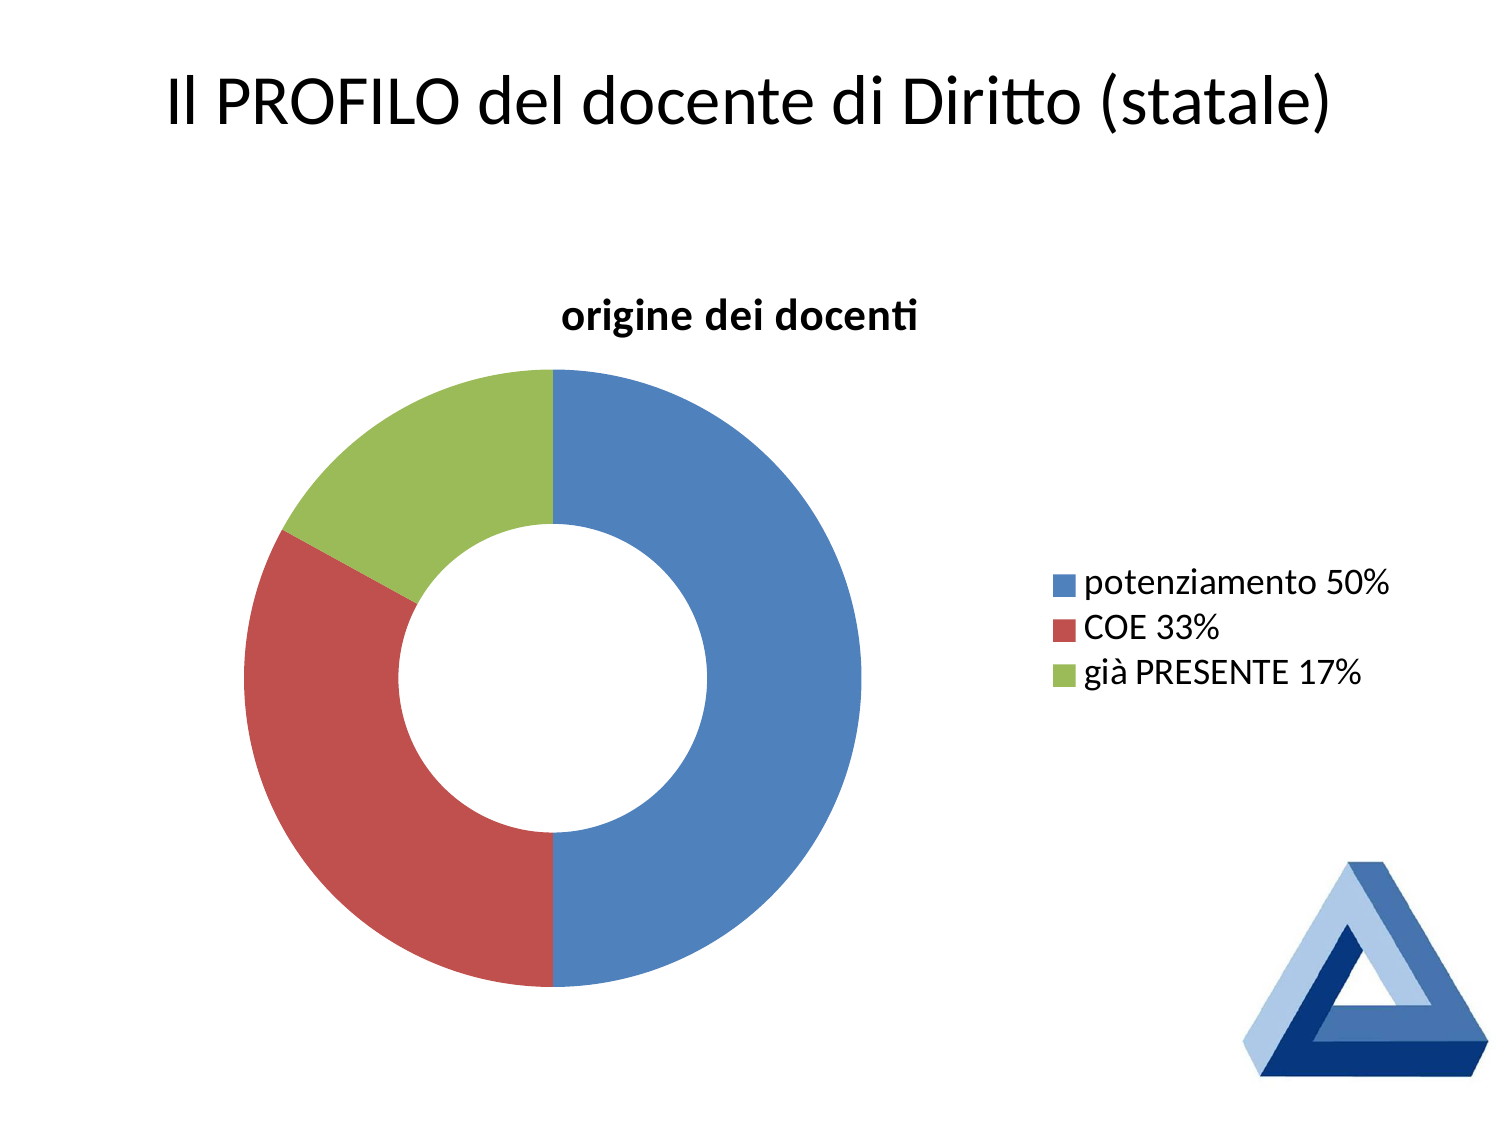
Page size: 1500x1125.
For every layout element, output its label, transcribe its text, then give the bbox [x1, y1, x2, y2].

chart [64, 259, 1416, 1003]
title Il PROFILO del docente di Diritto (statale) [75, 45, 1425, 233]
picture [1230, 850, 1500, 1125]
